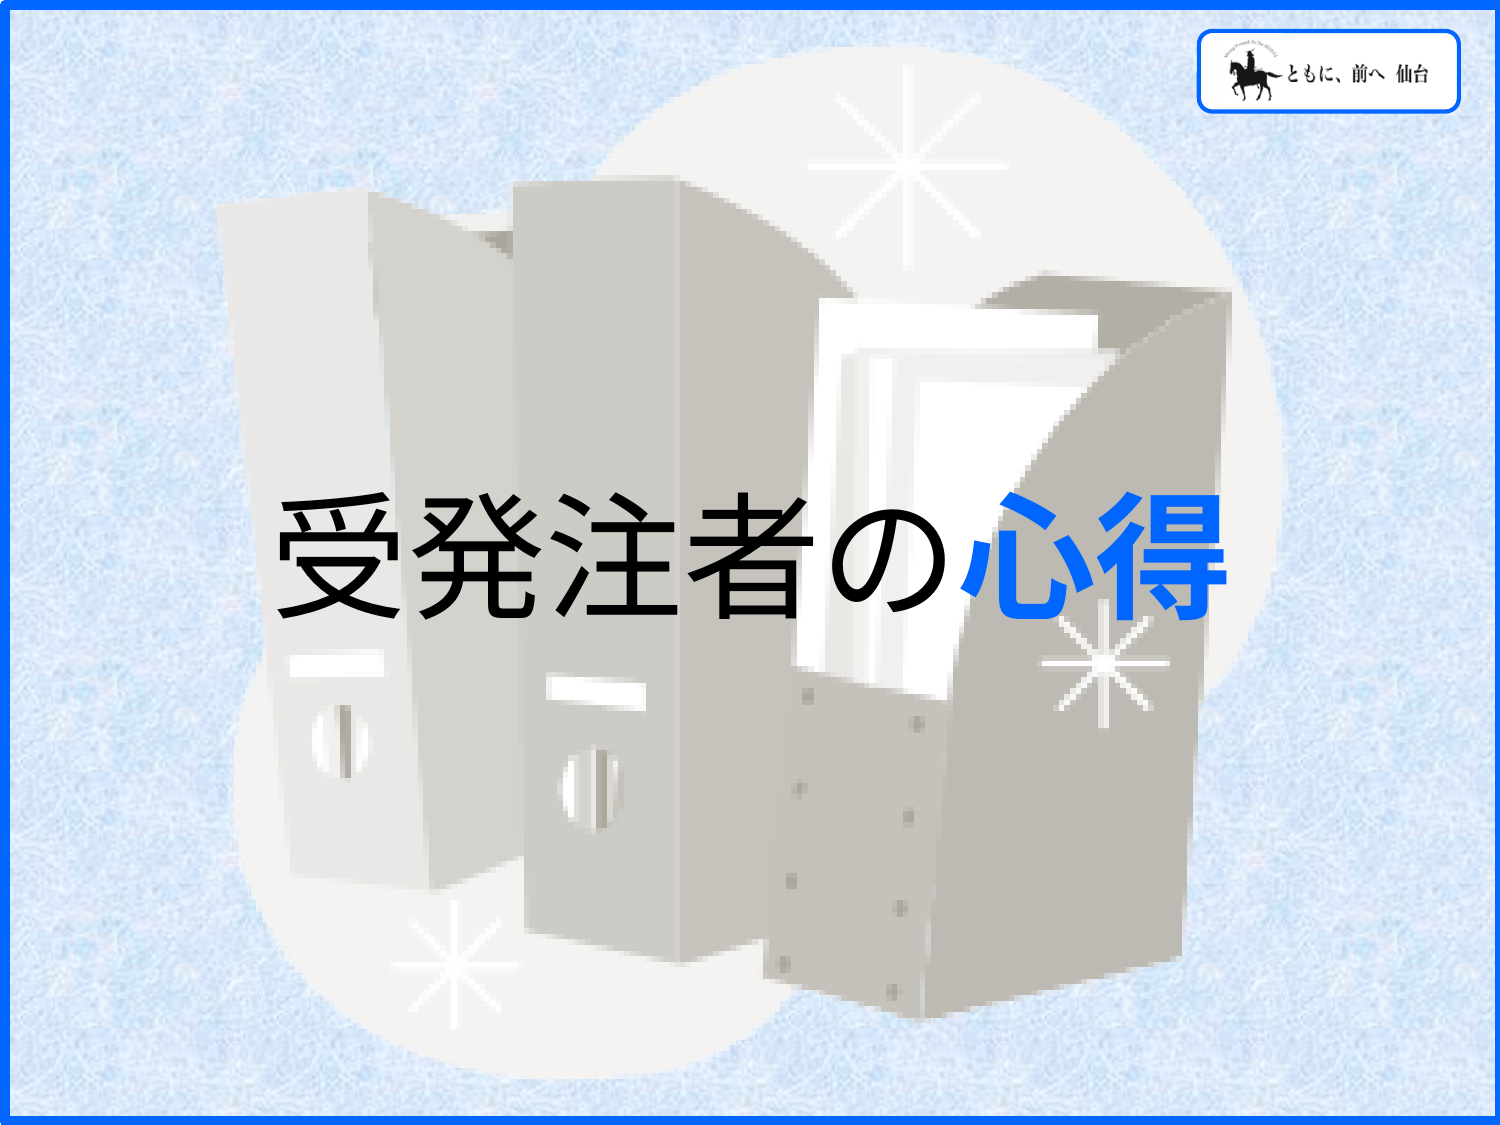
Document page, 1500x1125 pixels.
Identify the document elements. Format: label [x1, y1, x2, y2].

text_box [3, 3, 1500, 1123]
text_box [1198, 30, 1460, 112]
picture [212, 42, 1288, 1085]
